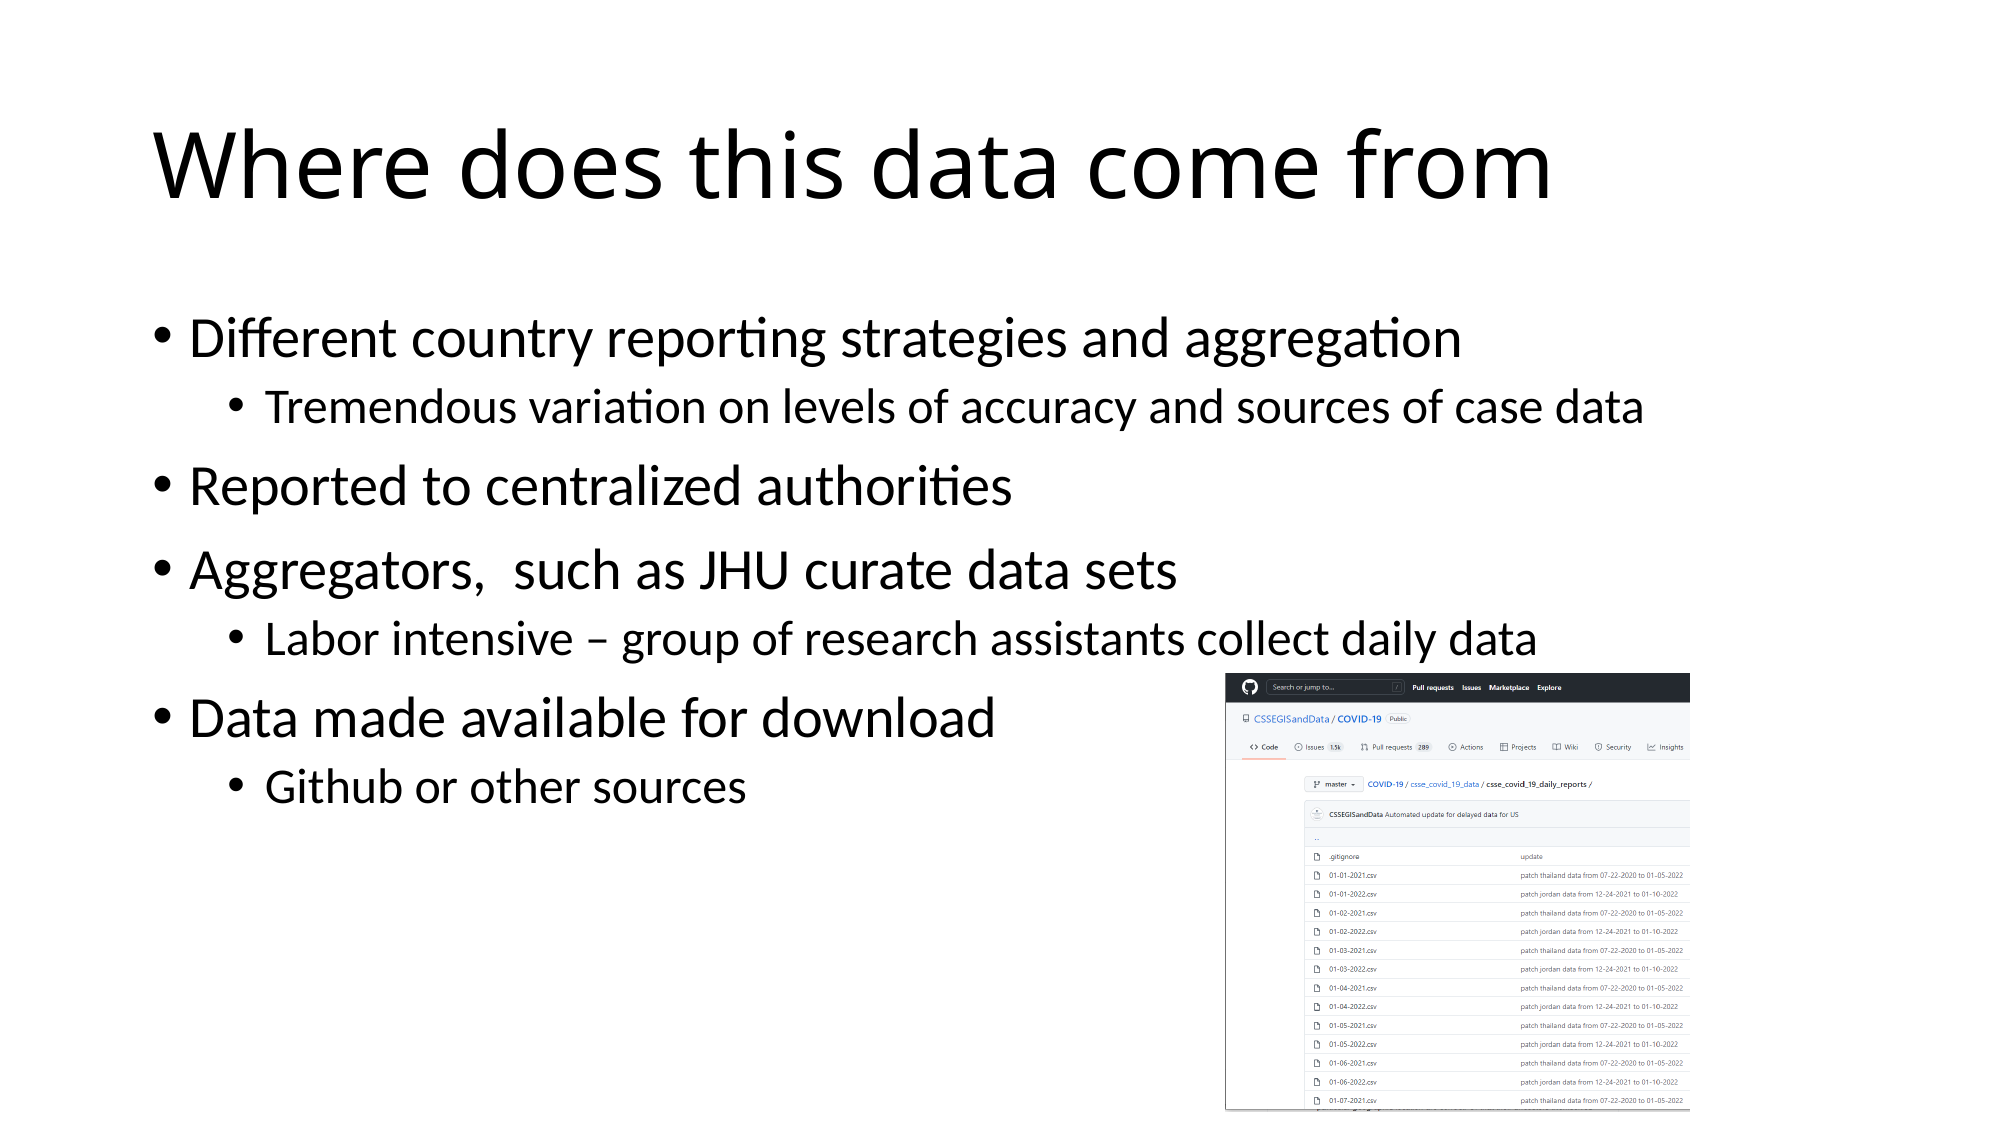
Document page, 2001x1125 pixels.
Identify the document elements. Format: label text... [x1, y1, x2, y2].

list Different country reporting strategies and aggregation Tremendous variation on levels of accuracy and sources of case data Reported to centralized authorities Aggregators, such as JHU curate data sets Labor intensive – group of research assistants collect daily data Data made available for download Github or other sources [137, 299, 1863, 1014]
title Where does this data come from [137, 59, 1863, 278]
picture [1225, 673, 1690, 1112]
